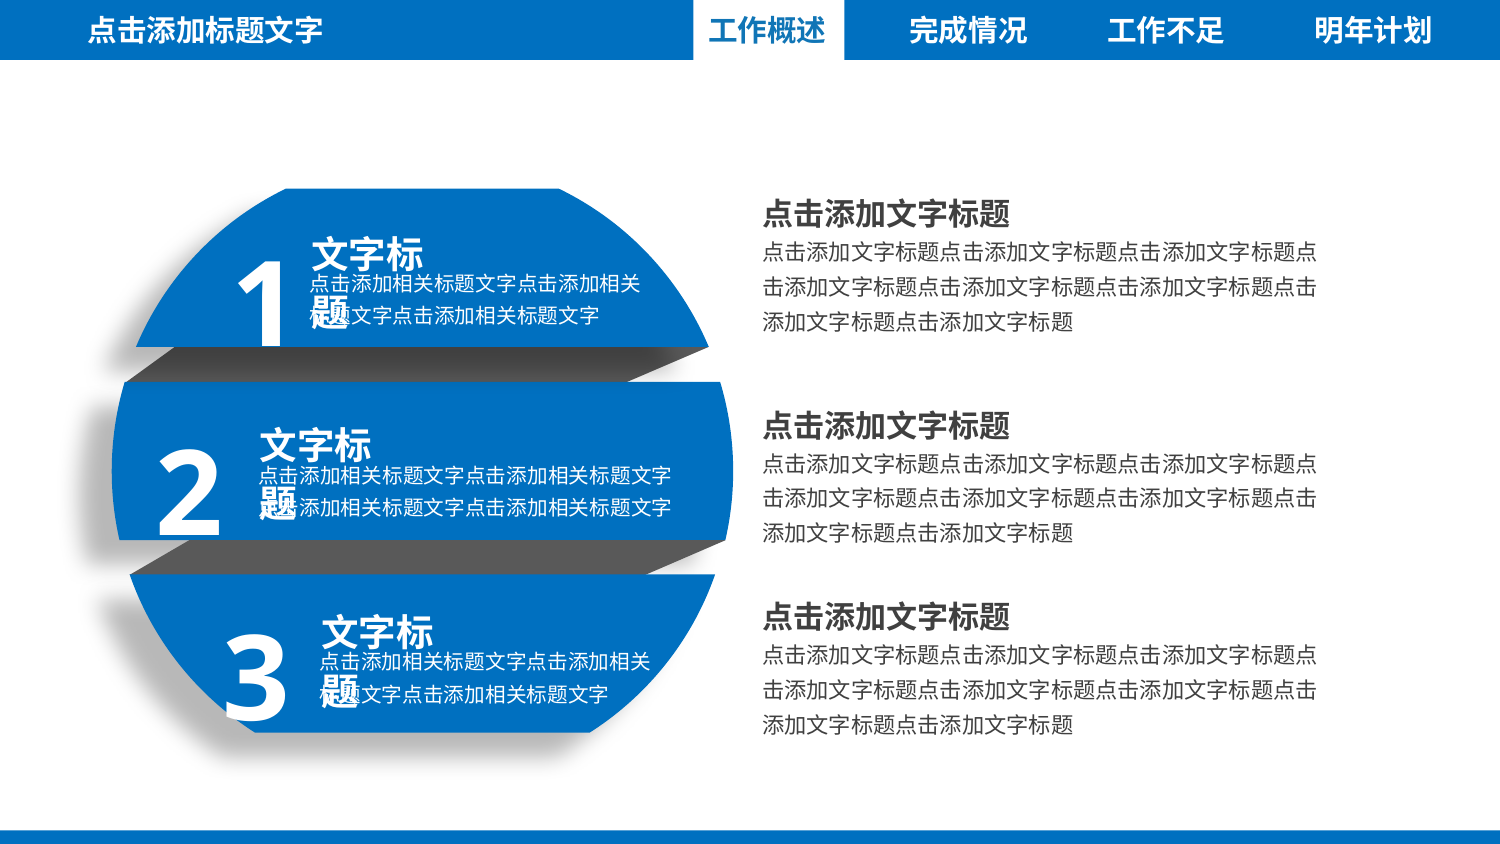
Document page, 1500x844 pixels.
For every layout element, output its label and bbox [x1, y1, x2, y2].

text_box [0, 0, 1500, 844]
